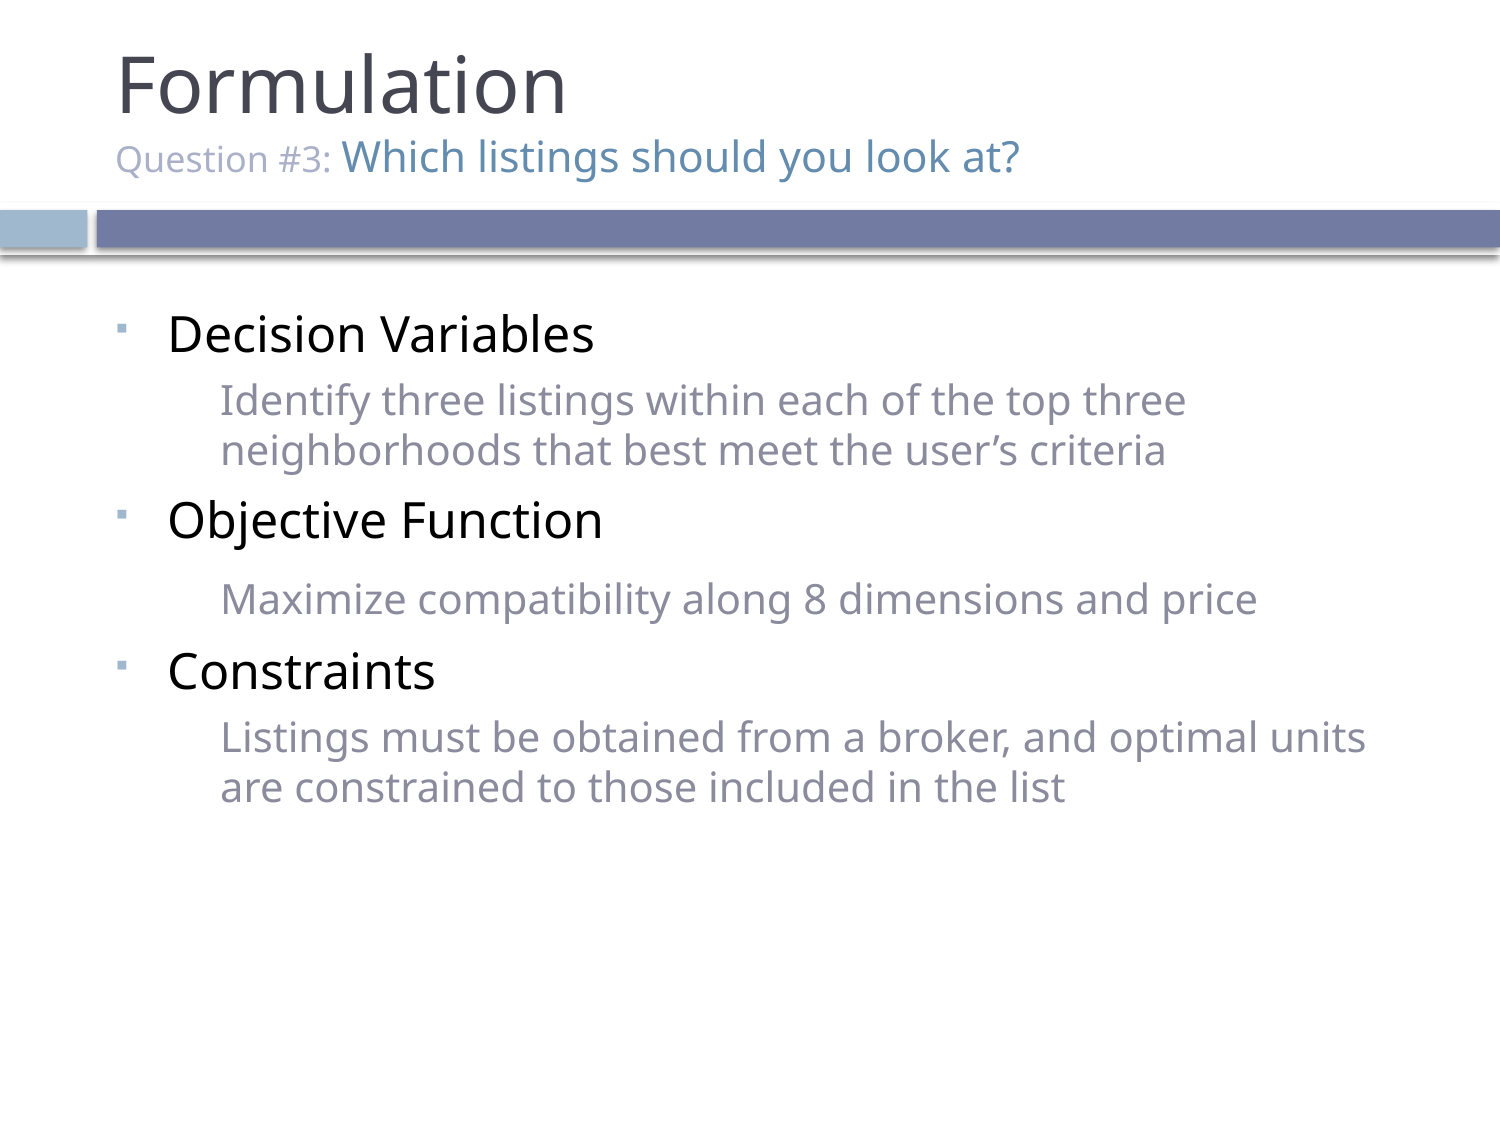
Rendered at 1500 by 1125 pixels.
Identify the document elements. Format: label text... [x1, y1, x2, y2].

list Decision Variables Identify three listings within each of the top three neighborhoods that best meet the user’s criteria Objective Function Maximize compatibility along 8 dimensions and price Constraints Listings must be obtained from a broker, and optimal units are constrained to those included in the list [100, 294, 1438, 1033]
title Formulation Question #3: Which listings should you look at? [100, 26, 1438, 190]
